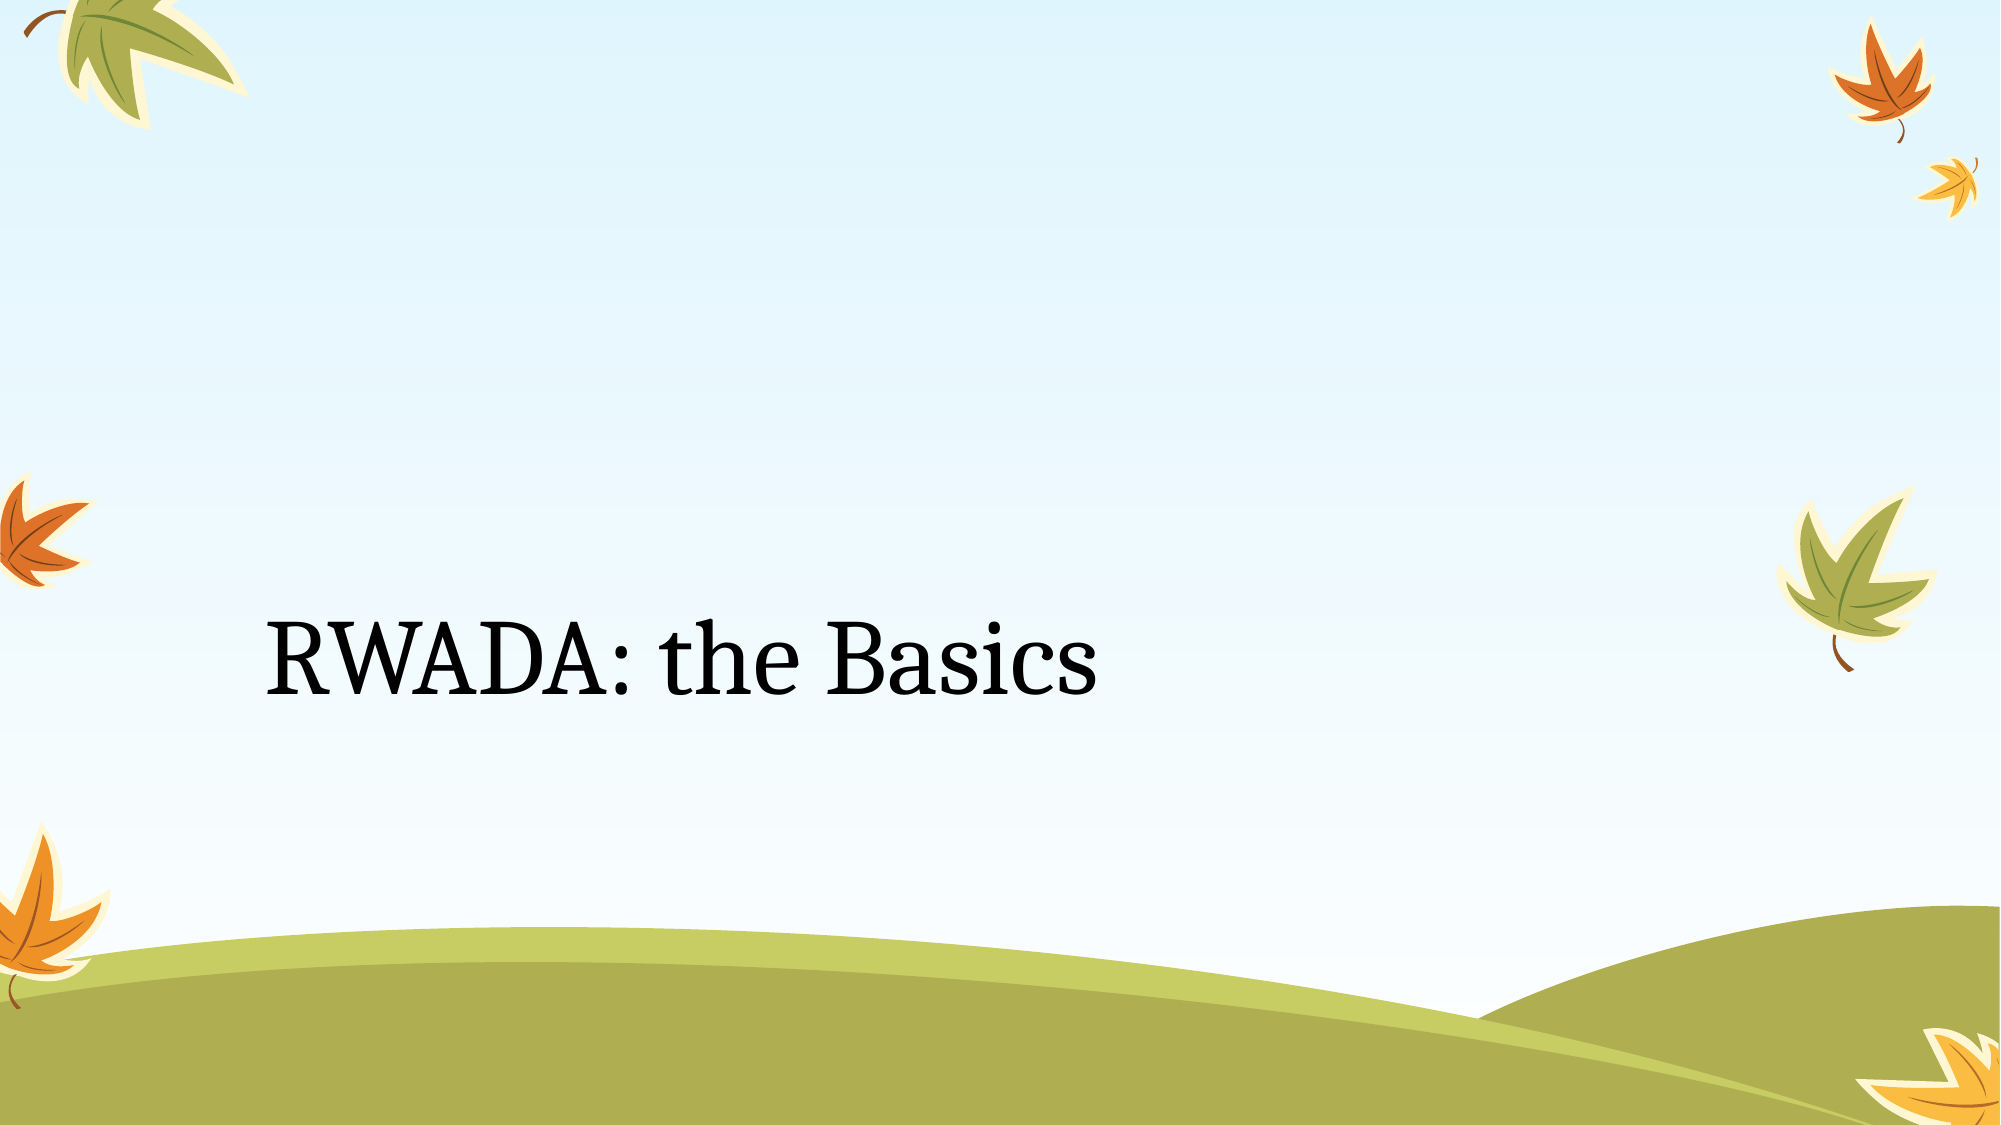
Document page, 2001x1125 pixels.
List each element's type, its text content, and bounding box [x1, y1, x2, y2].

title RWADA: the Basics [249, 243, 1750, 725]
